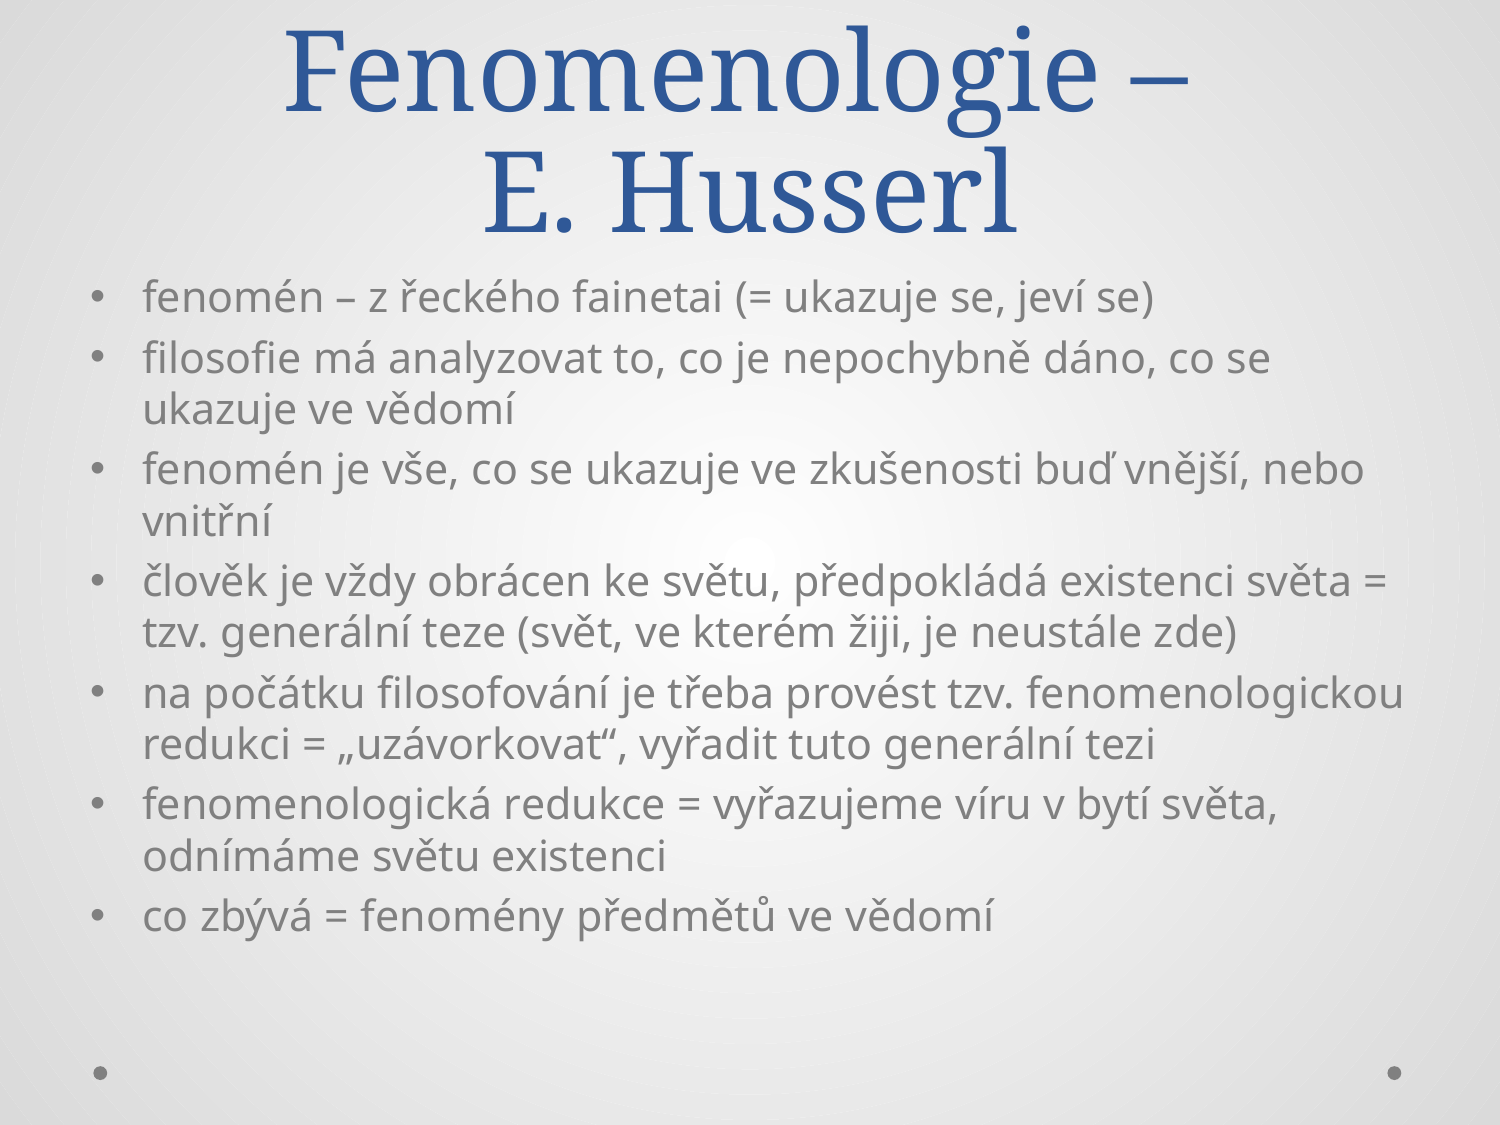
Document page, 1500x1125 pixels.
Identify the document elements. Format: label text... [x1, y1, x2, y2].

list fenomén – z řeckého fainetai (= ukazuje se, jeví se) filosofie má analyzovat to, co je nepochybně dáno, co se ukazuje ve vědomí fenomén je vše, co se ukazuje ve zkušenosti buď vnější, nebo vnitřní člověk je vždy obrácen ke světu, předpokládá existenci světa = tzv. generální teze (svět, ve kterém žiji, je neustále zde) na počátku filosofování je třeba provést tzv. fenomenologickou redukci = „uzávorkovat“, vyřadit tuto generální tezi fenomenologická redukce = vyřazujeme víru v bytí světa, odnímáme světu existenci co zbývá = fenomény předmětů ve vědomí [75, 262, 1425, 1005]
title Fenomenologie – E. Husserl [75, 0, 1425, 262]
